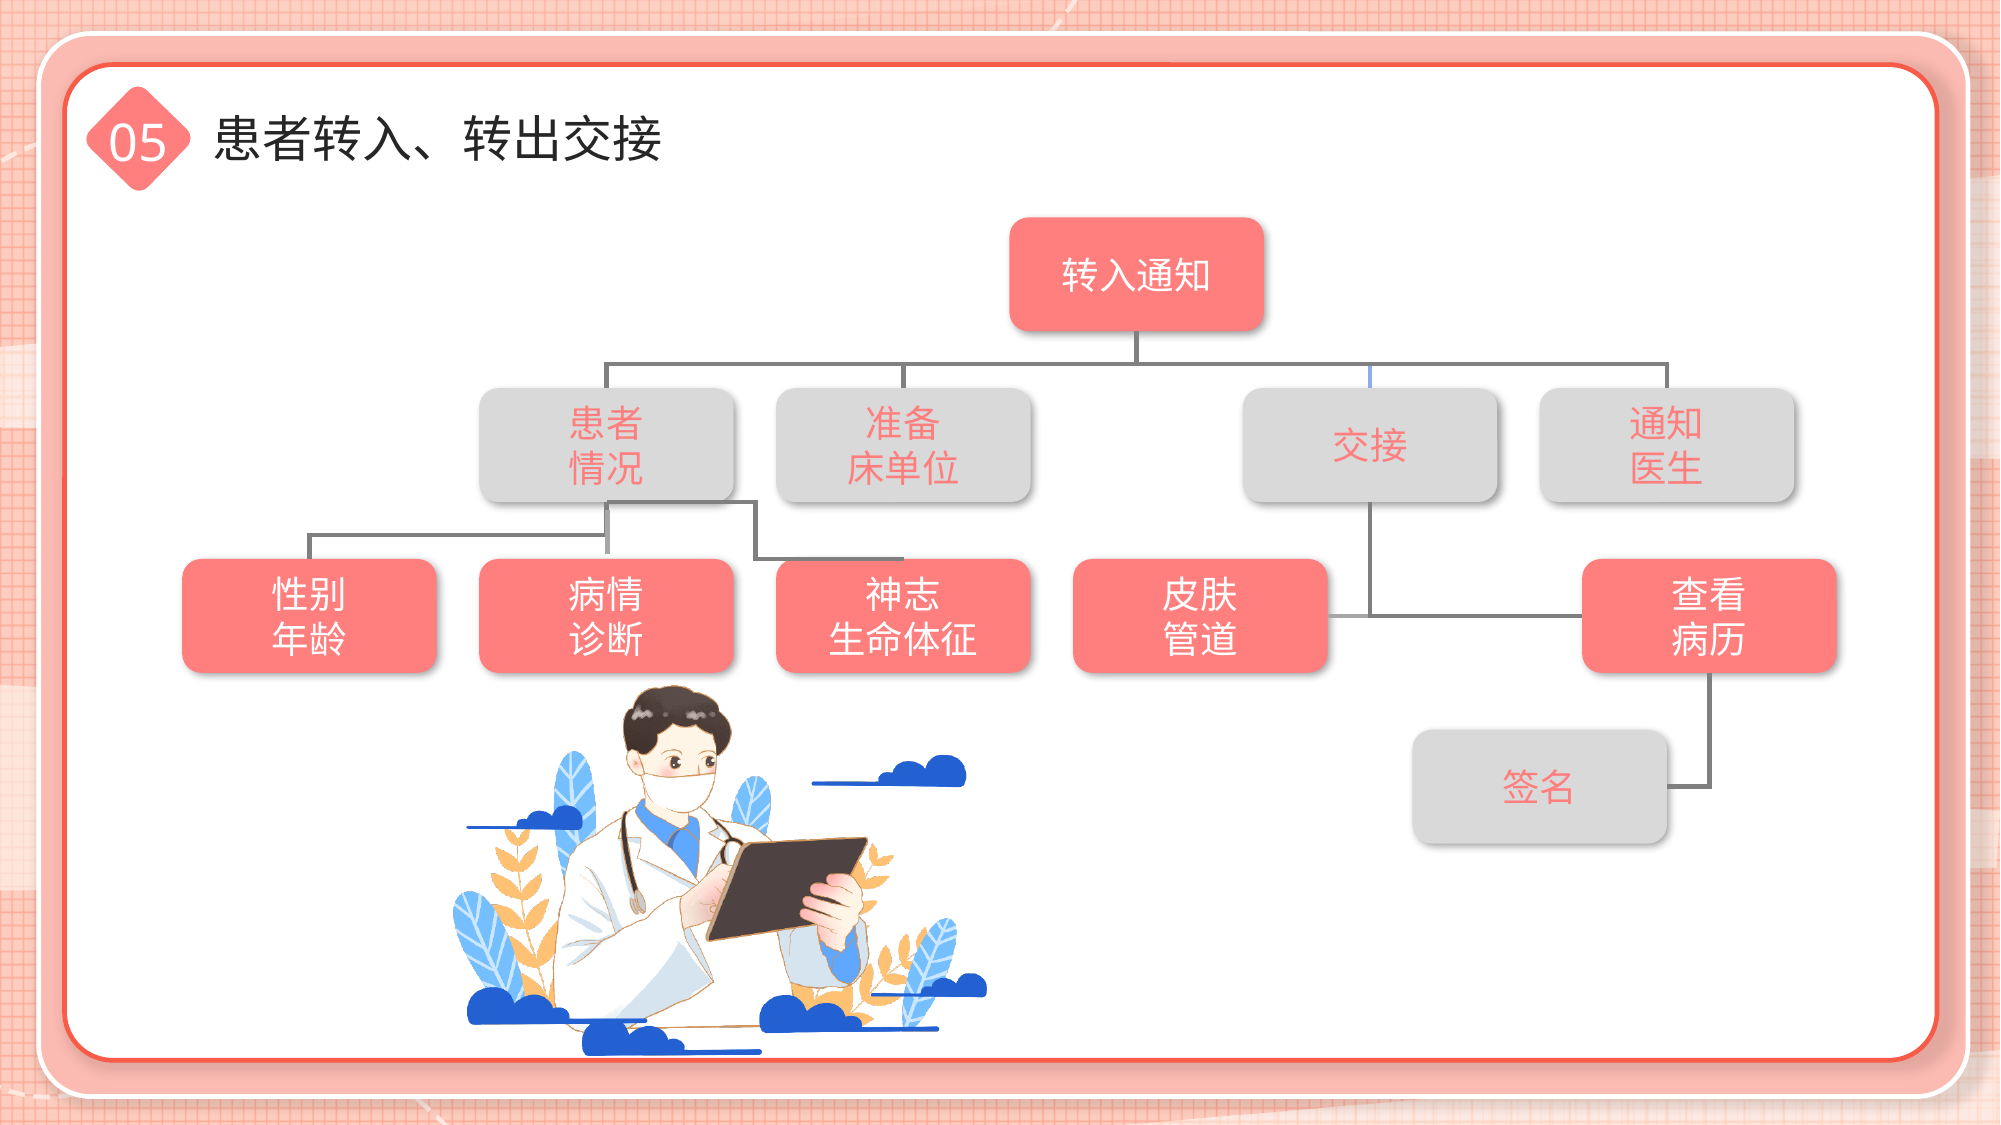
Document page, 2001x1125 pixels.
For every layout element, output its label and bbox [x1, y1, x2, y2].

text_box [94, 96, 711, 181]
text_box [182, 217, 1837, 844]
picture [0, 0, 2000, 1125]
